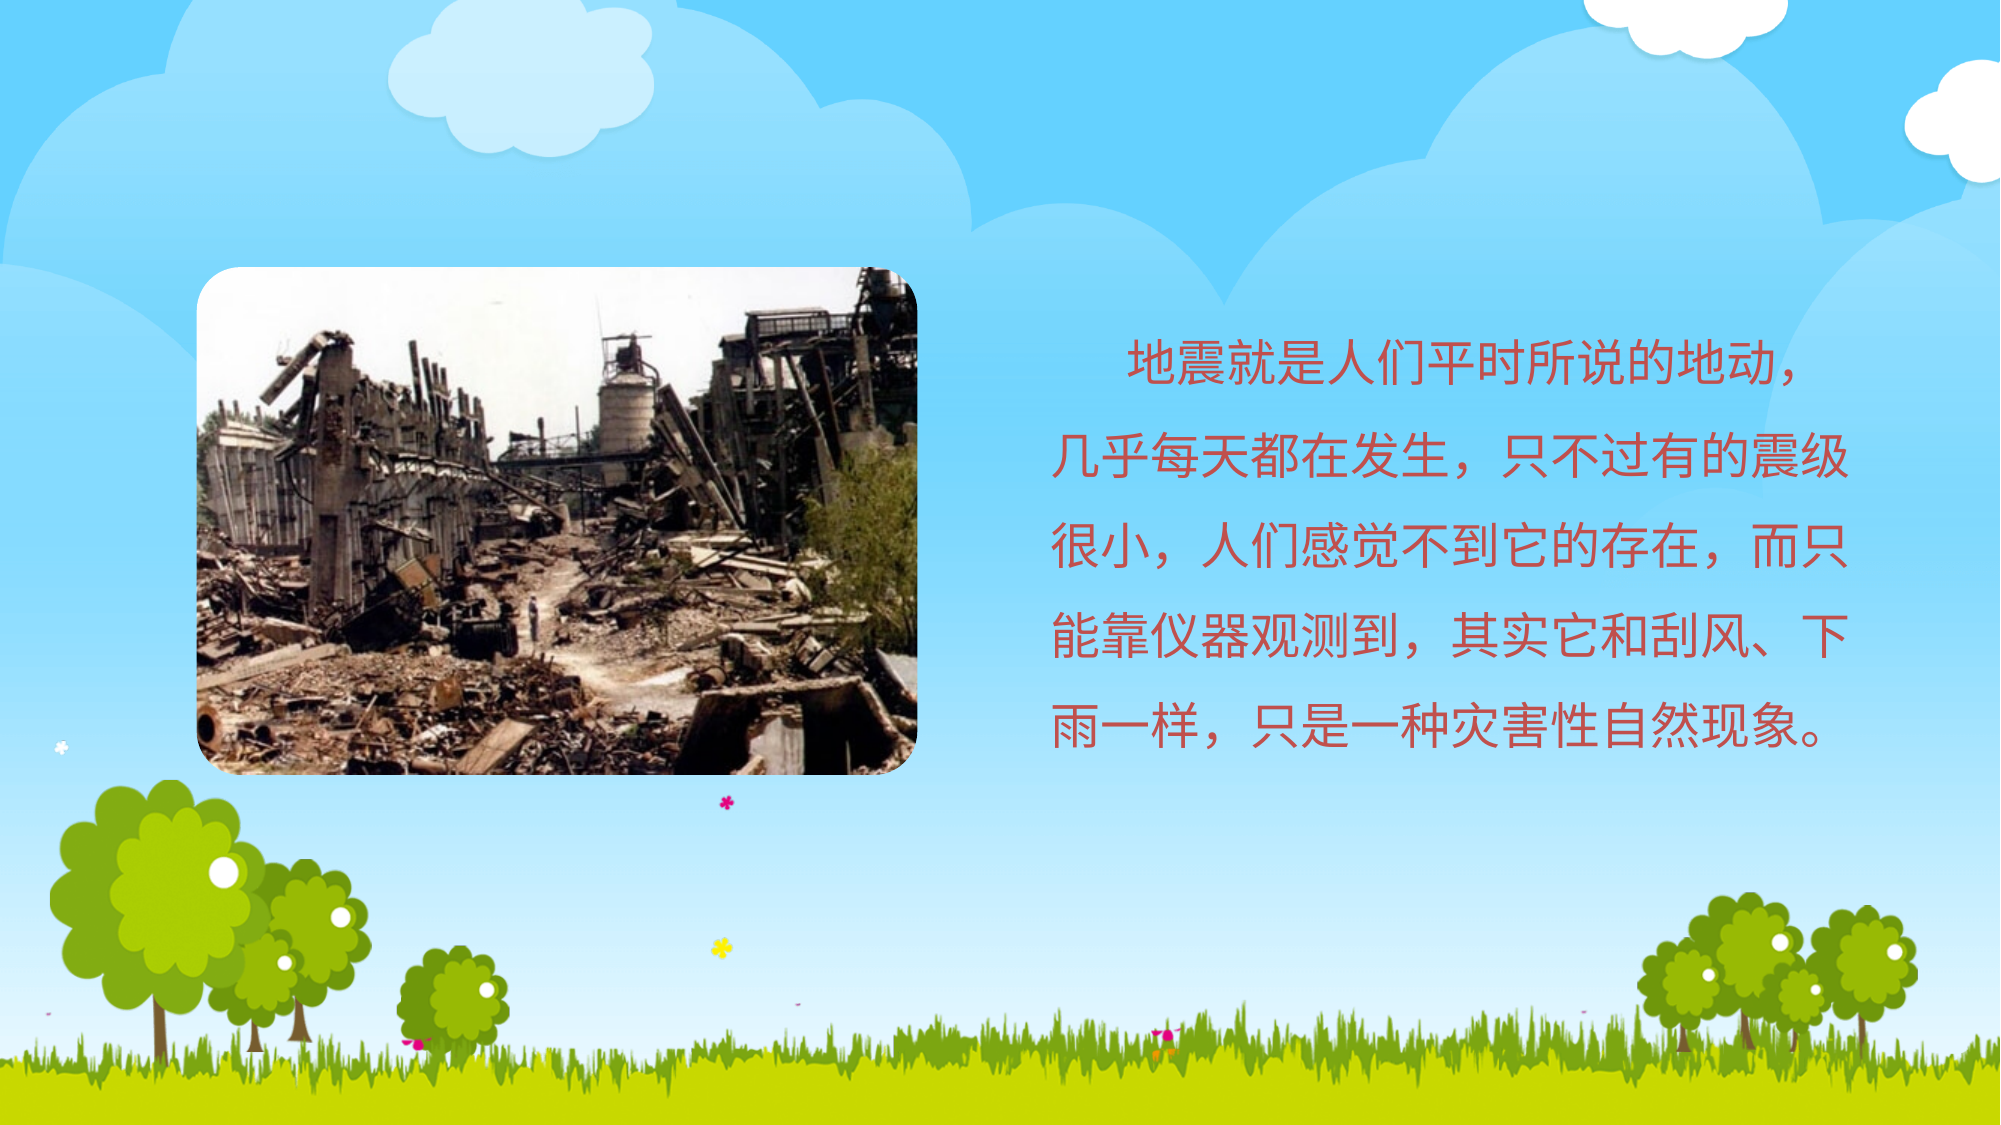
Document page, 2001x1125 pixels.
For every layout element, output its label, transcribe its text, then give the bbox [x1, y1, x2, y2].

text_box 地震就是人们平时所说的地动，几乎每天都在发生，只不过有的震级很小，人们感觉不到它的存在，而只能靠仪器观测到，其实它和刮风、下雨一样，只是一种灾害性自然现象。 [1035, 267, 1886, 730]
picture [0, 0, 2000, 1125]
